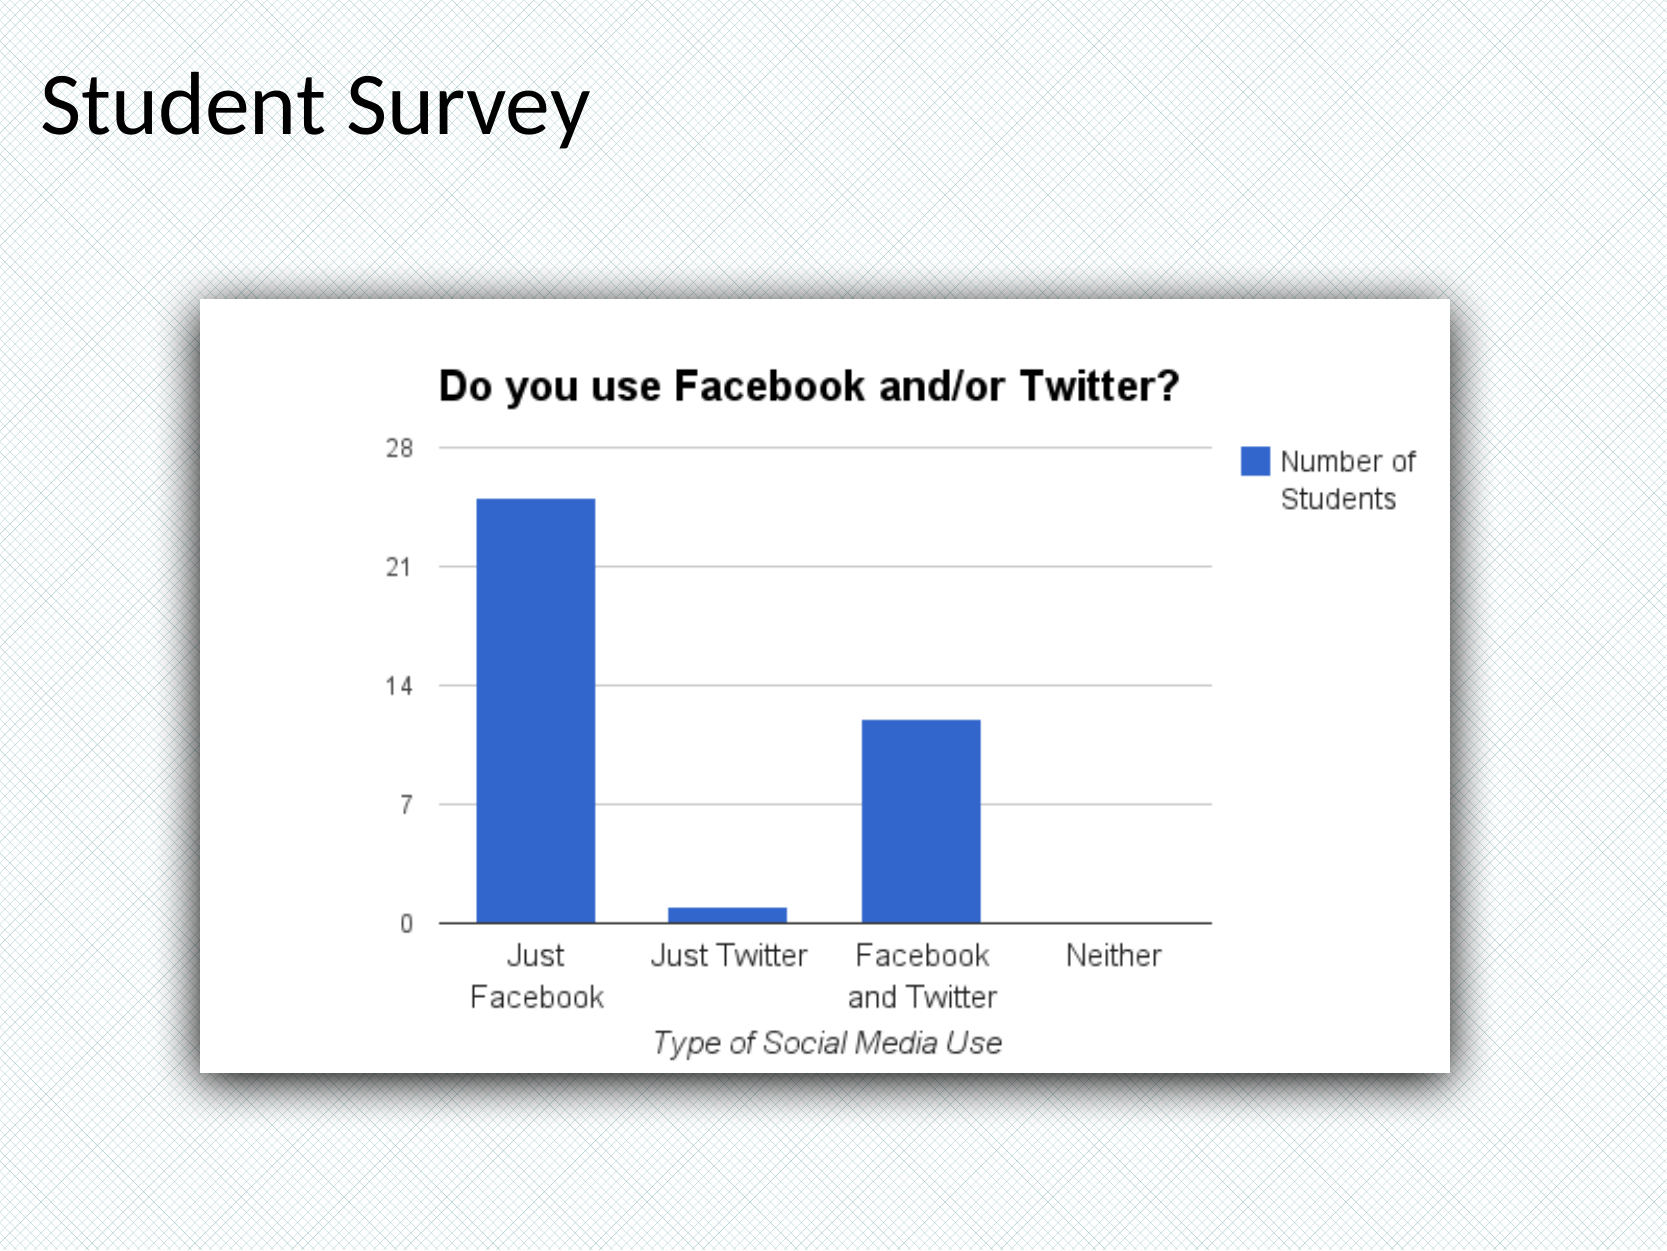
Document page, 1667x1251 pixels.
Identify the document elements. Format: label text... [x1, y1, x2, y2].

picture [199, 299, 1451, 1074]
title Student Survey [40, 47, 1625, 161]
